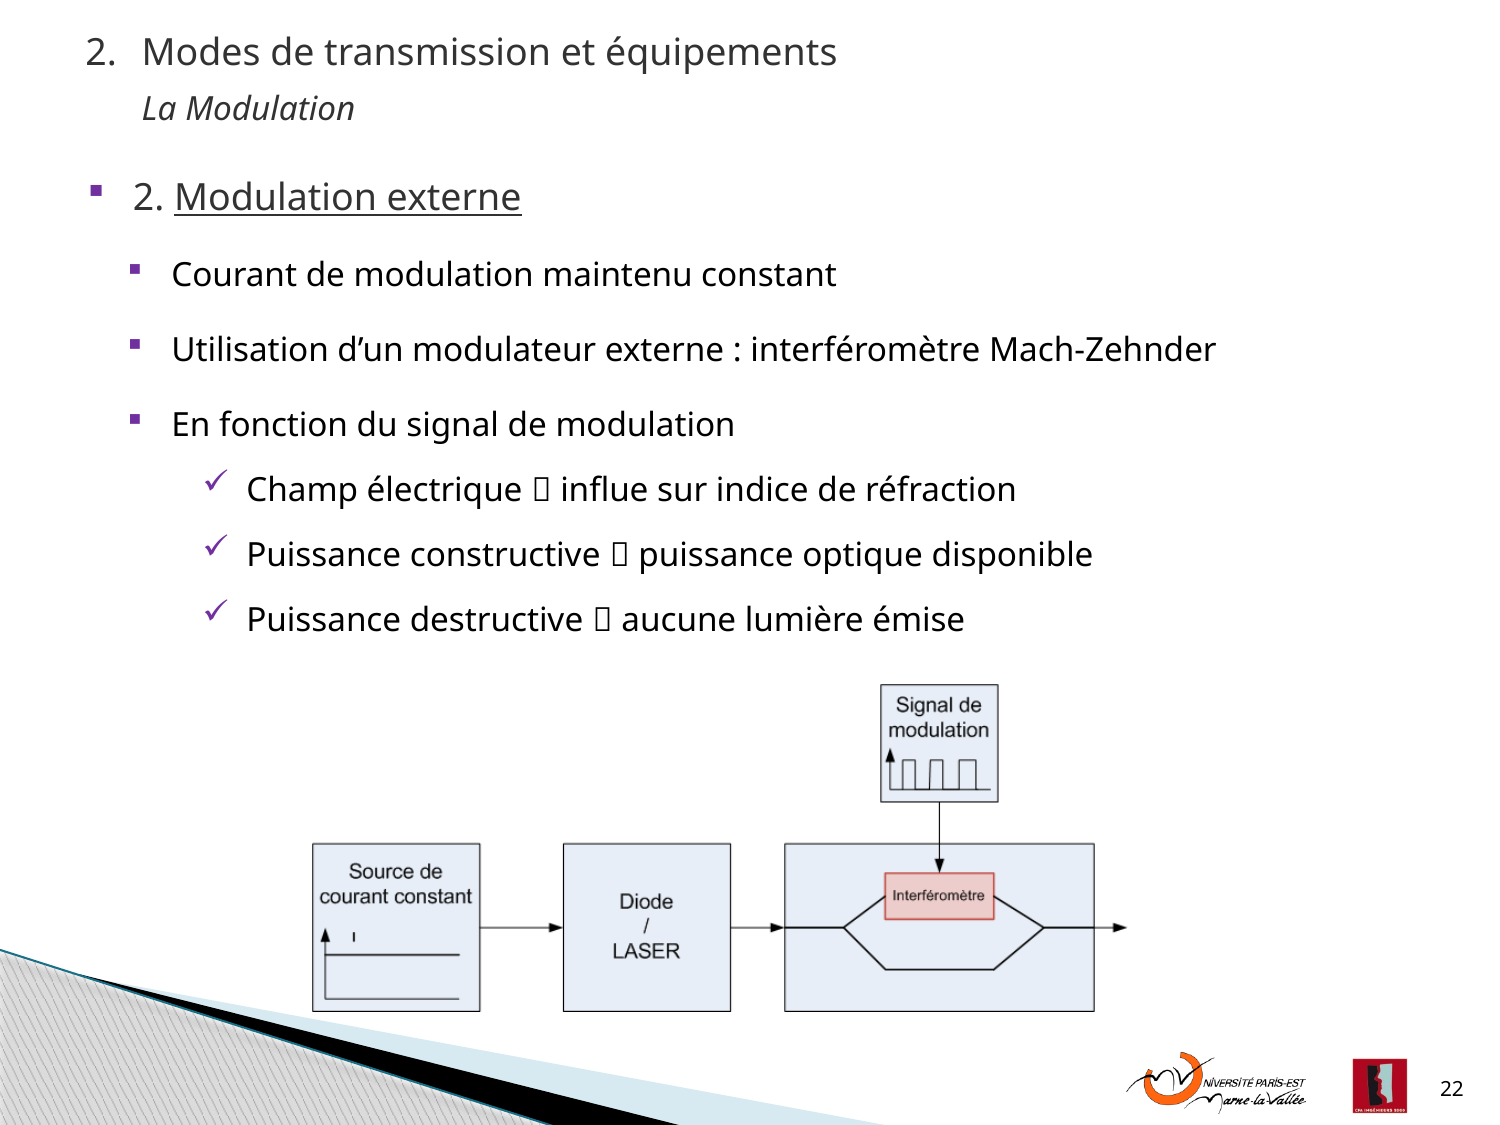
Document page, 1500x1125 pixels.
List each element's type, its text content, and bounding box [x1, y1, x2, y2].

picture [312, 684, 1128, 1012]
slide_number 22 [1418, 1051, 1479, 1112]
text_box 2. Modulation externe Courant de modulation maintenu constant Utilisation d’un modulateur externe : interféromètre Mach-Zehnder En fonction du signal de modulation Champ électrique  influe sur indice de réfraction Puissance constructive  puissance optique disponible Puissance destructive  aucune lumière émise [72, 160, 1442, 1021]
text_box Modes de transmission et équipements La Modulation [70, 11, 1425, 137]
picture [1126, 1052, 1306, 1114]
picture [1351, 1057, 1408, 1114]
